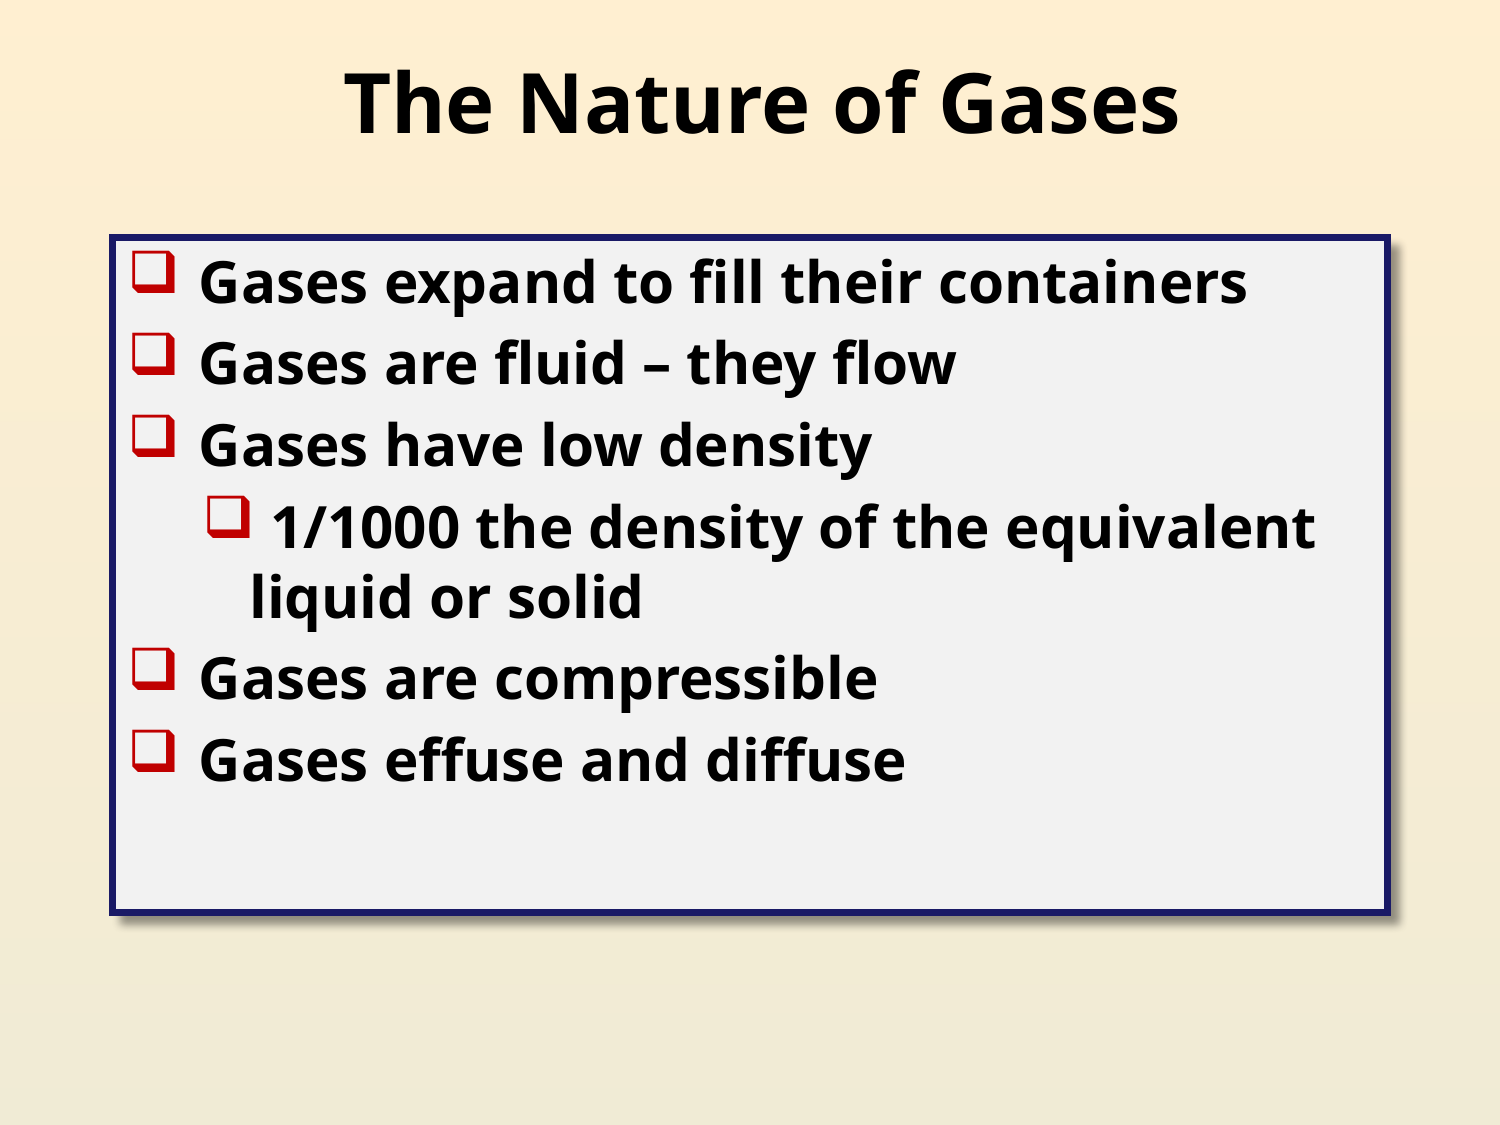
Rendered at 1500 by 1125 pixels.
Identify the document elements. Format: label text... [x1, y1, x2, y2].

list Gases expand to fill their containers Gases are fluid – they flow Gases have low density 1/1000 the density of the equivalent liquid or solid Gases are compressible Gases effuse and diffuse [112, 237, 1388, 913]
title The Nature of Gases [124, 49, 1401, 151]
